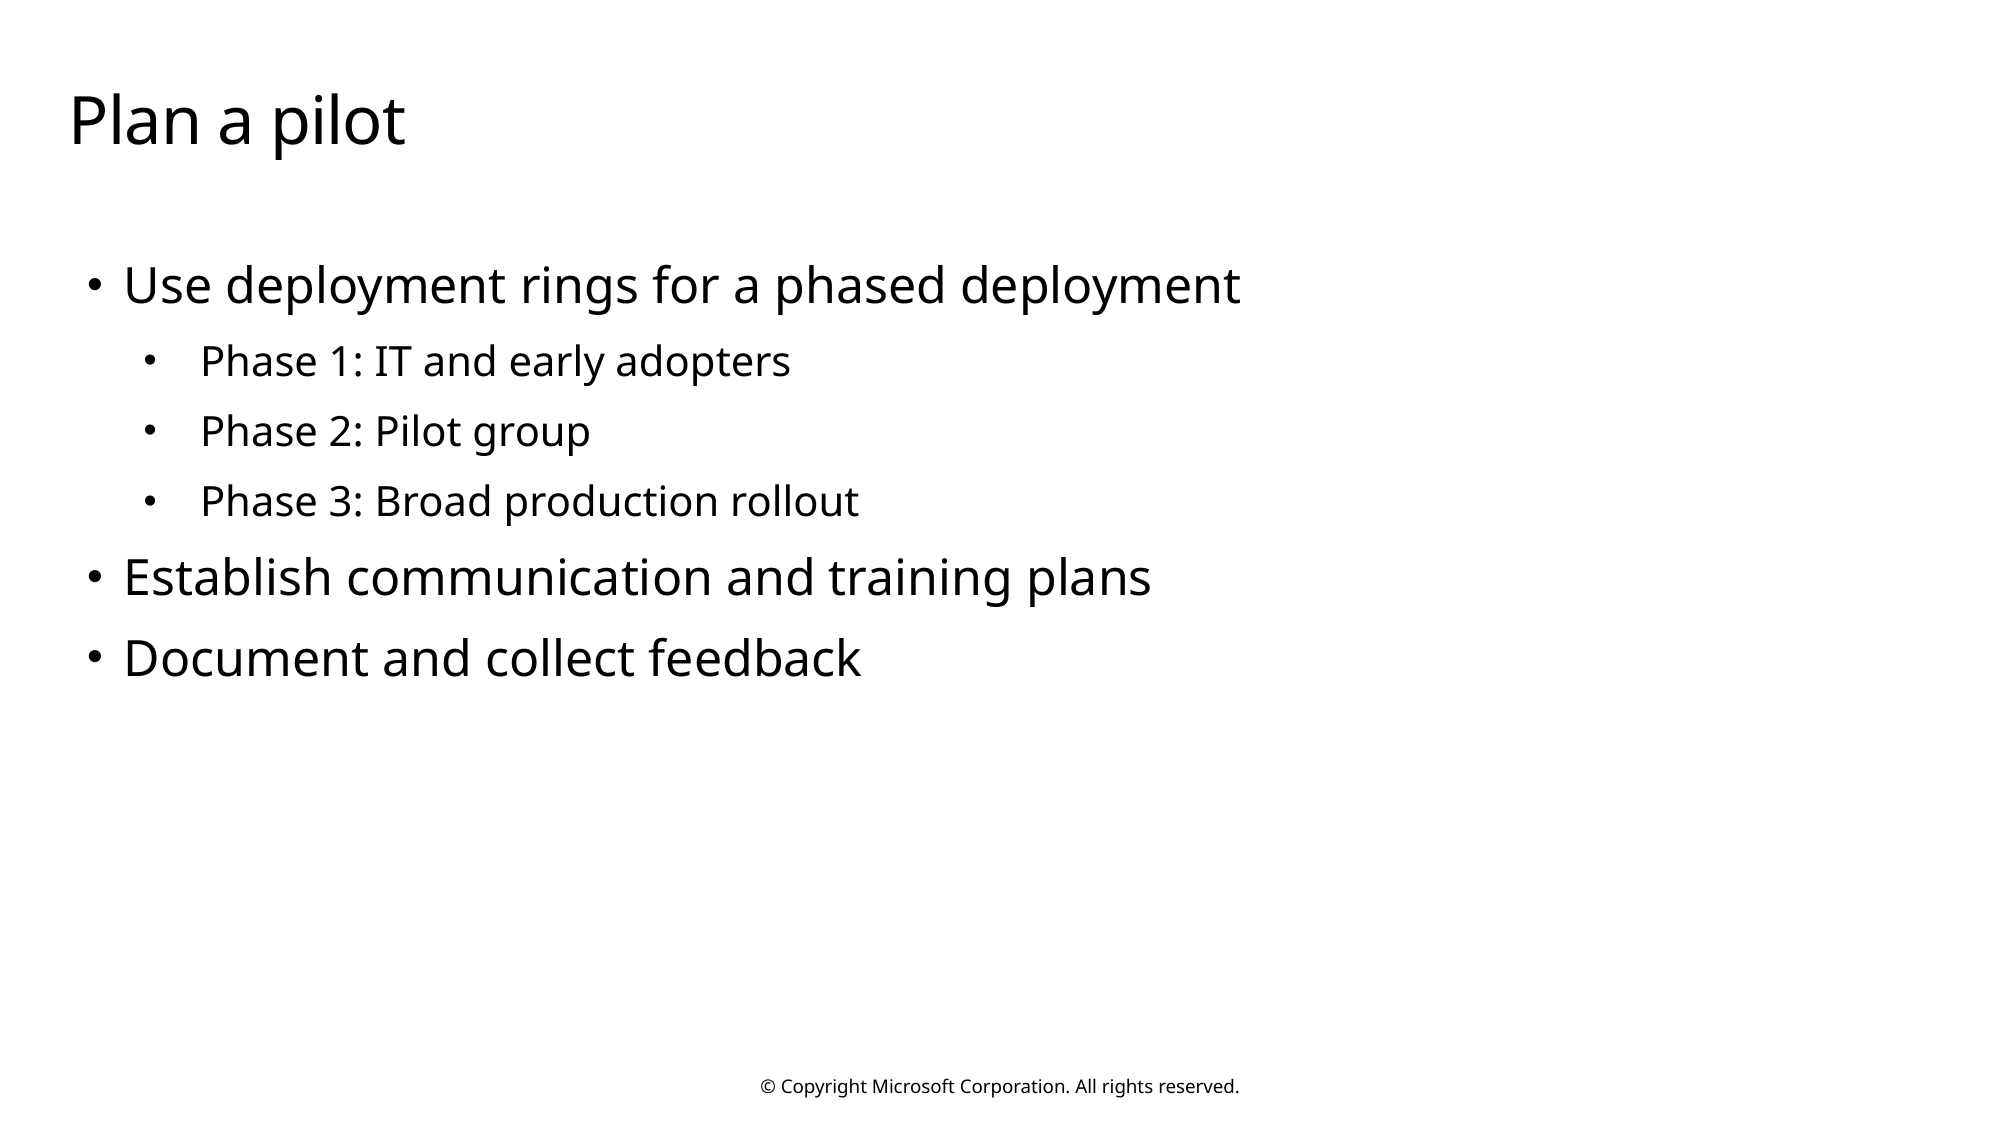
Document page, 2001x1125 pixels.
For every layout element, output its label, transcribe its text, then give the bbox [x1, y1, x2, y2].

list Use deployment rings for a phased deployment Phase 1: IT and early adopters Phase 2: Pilot group Phase 3: Broad production rollout Establish communication and training plans Document and collect feedback [68, 238, 1930, 708]
title Plan a pilot [68, 72, 1930, 184]
